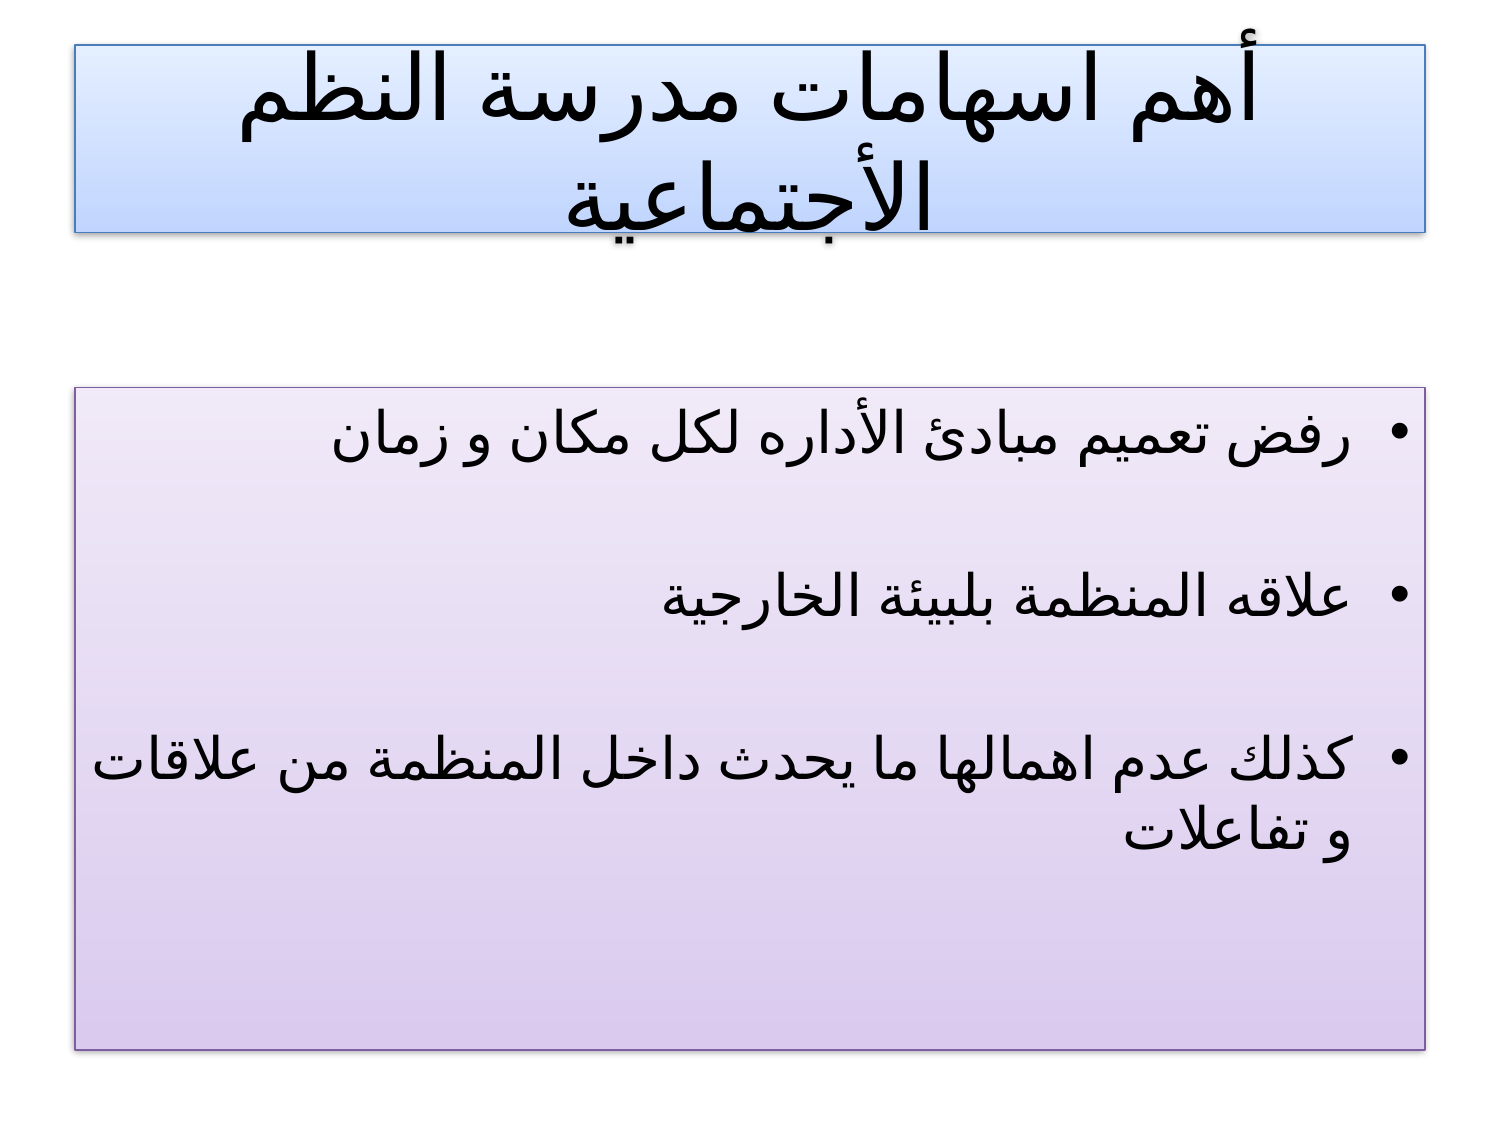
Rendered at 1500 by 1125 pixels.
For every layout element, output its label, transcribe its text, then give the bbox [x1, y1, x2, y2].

list رفض تعميم مبادئ الأداره لكل مكان و زمان علاقه المنظمة بلبيئة الخارجية كذلك عدم اهمالها ما يحدث داخل المنظمة من علاقات و تفاعلات [74, 387, 1426, 1051]
title أهم اسهامات مدرسة النظم الأجتماعية [74, 44, 1426, 233]
